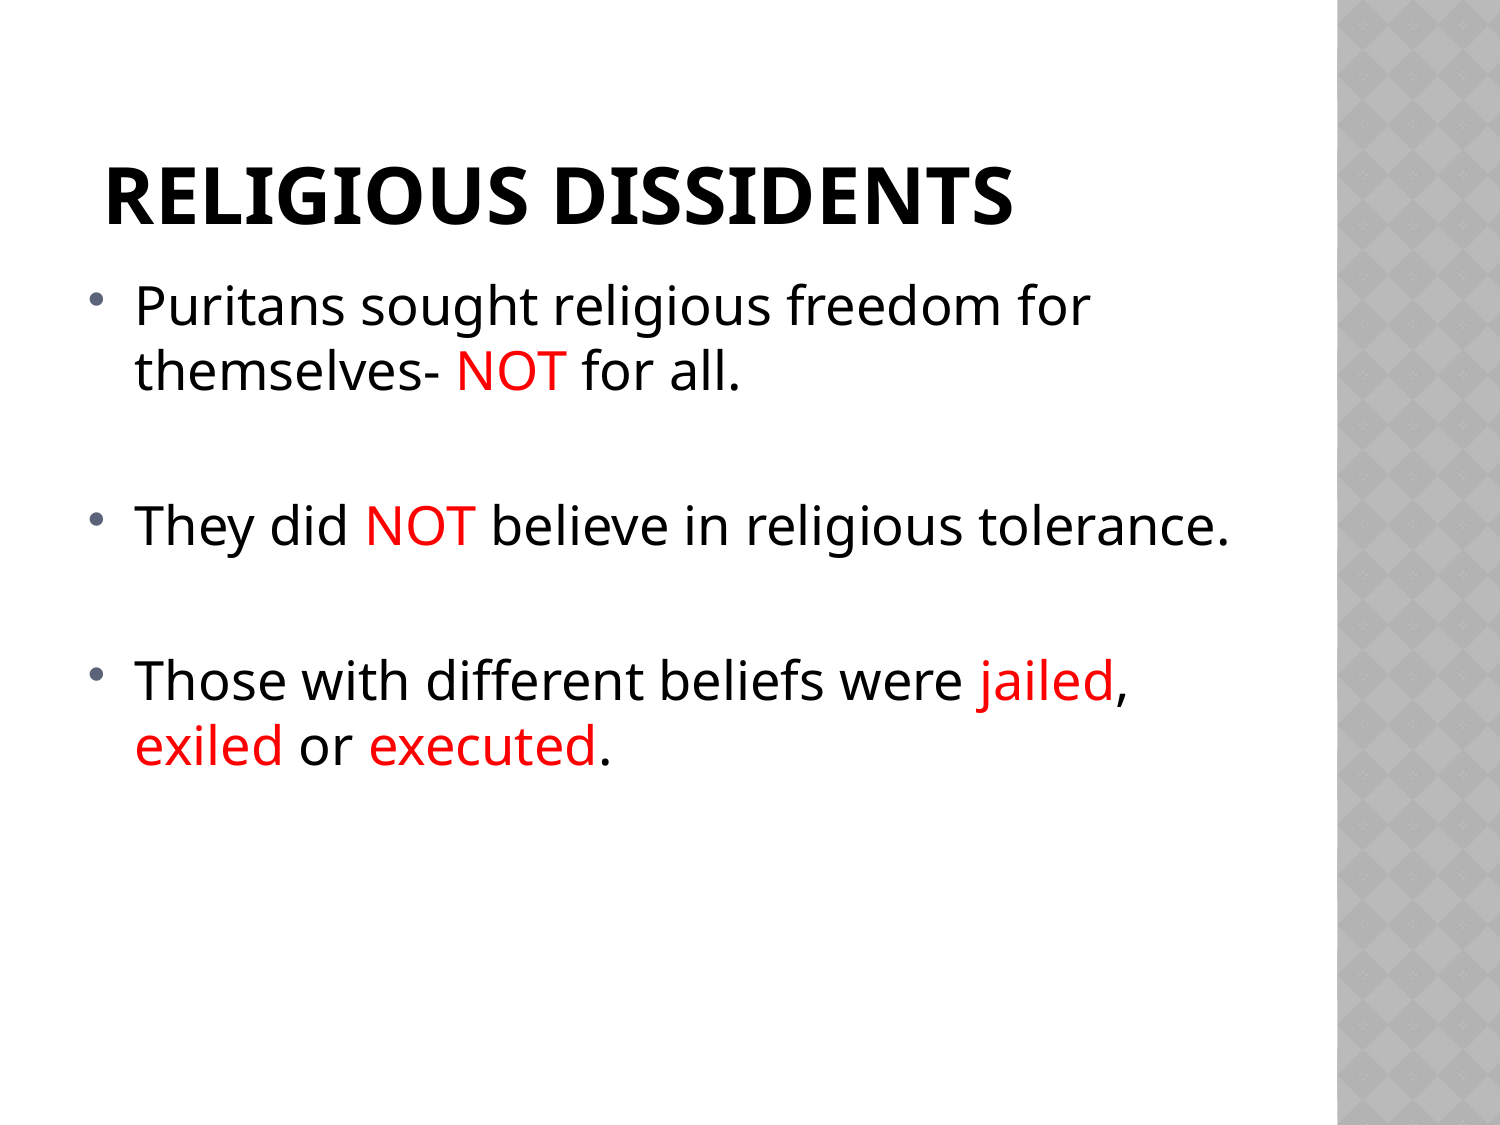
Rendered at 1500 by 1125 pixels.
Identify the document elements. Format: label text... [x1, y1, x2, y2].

list Puritans sought religious freedom for themselves- NOT for all. They did NOT believe in religious tolerance. Those with different beliefs were jailed, exiled or executed. [75, 264, 1263, 1059]
title religious Dissidents [75, 52, 1263, 240]
